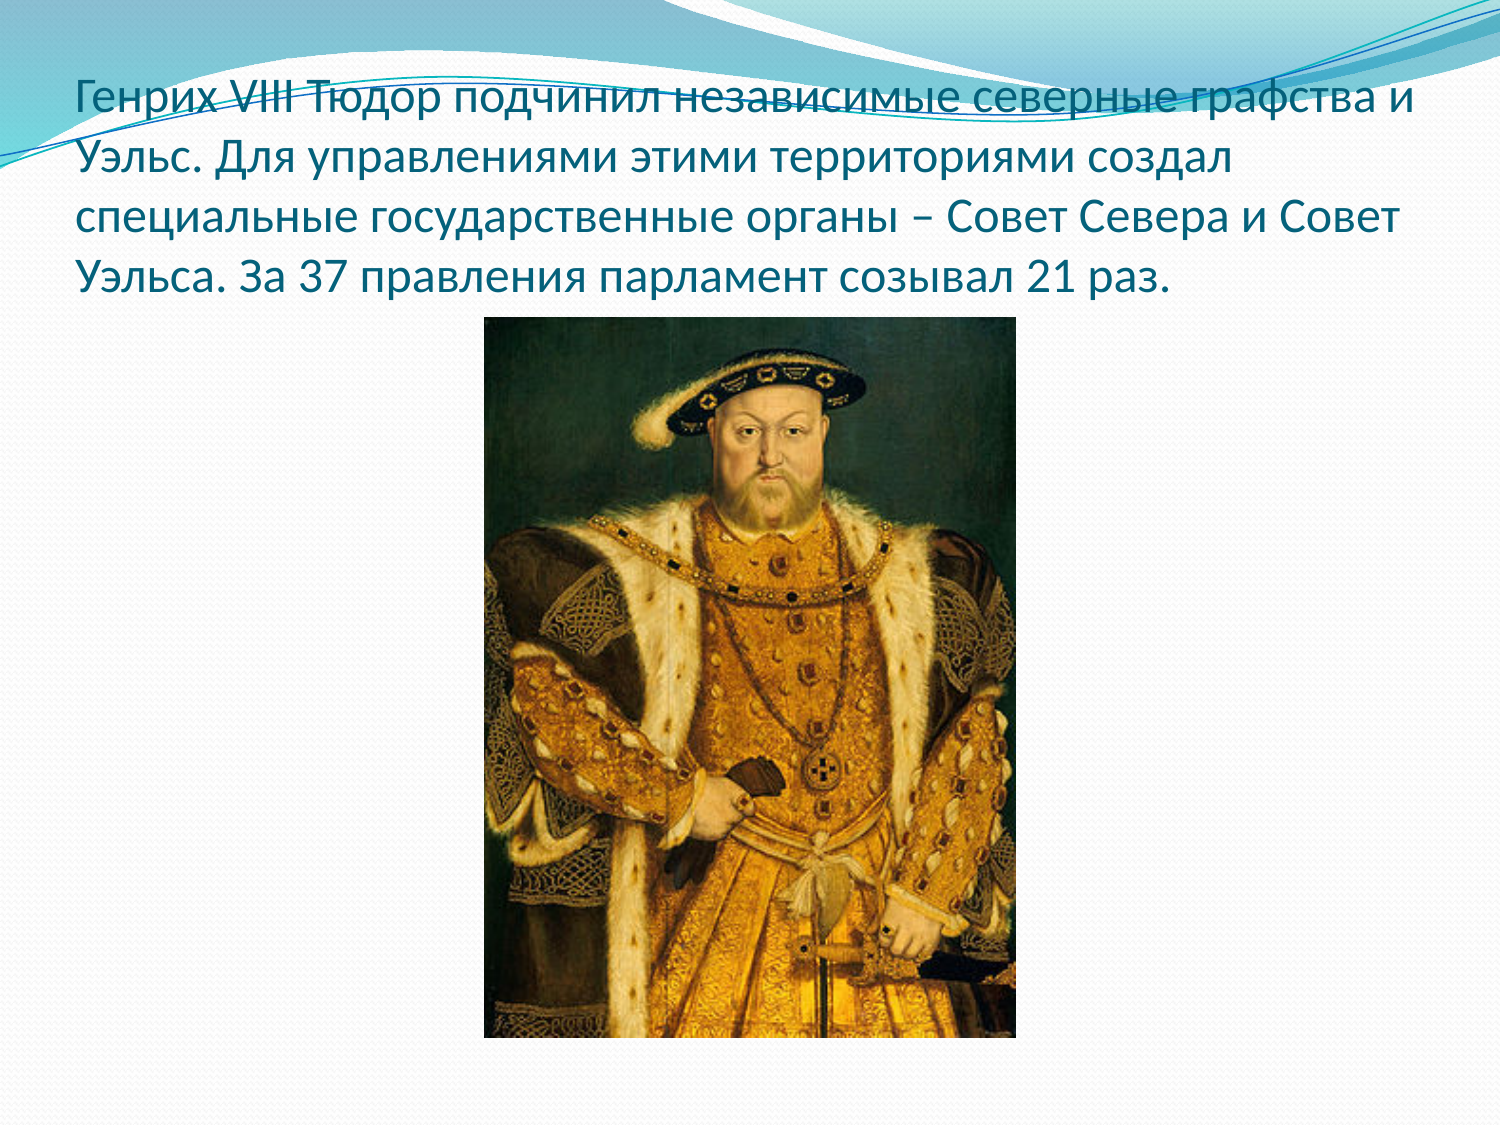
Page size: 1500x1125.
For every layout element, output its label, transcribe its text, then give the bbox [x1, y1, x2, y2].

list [484, 317, 1016, 1038]
title Генрих VIII Тюдор подчинил независимые северные графства и Уэльс. Для управлениями этими территориями создал специальные государственные органы – Совет Севера и Совет Уэльса. За 37 правления парламент созывал 21 раз. [75, 35, 1425, 303]
